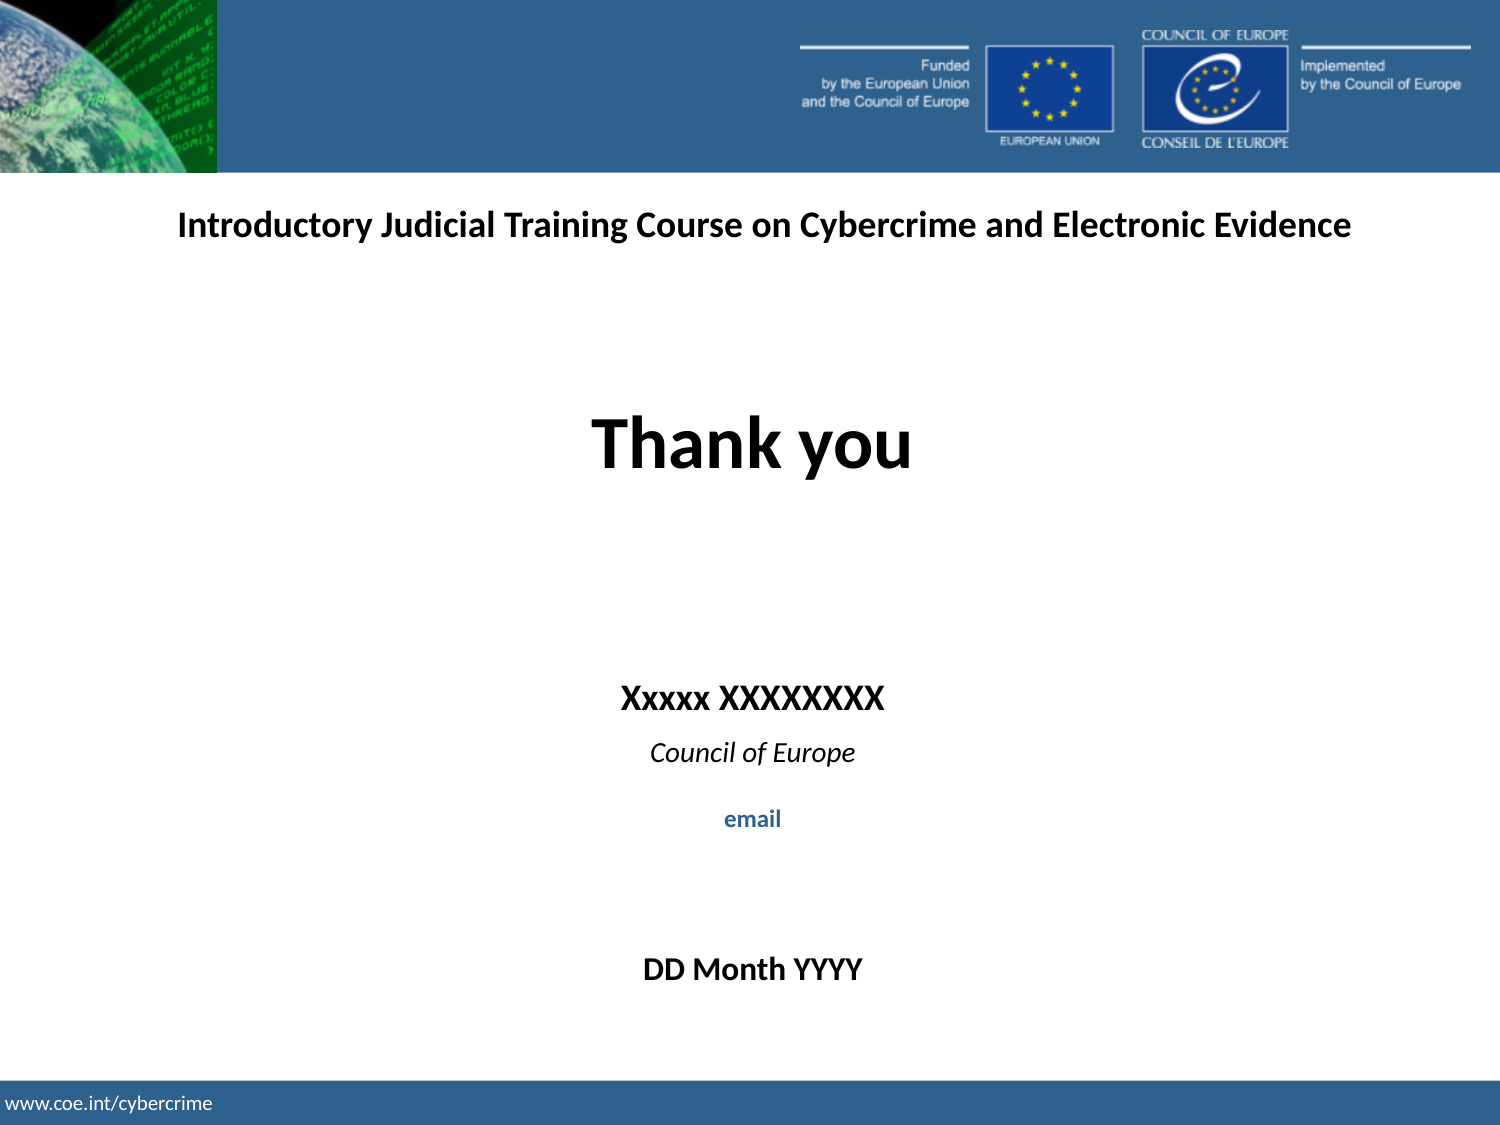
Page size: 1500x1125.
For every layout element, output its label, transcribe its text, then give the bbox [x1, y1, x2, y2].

text_box Introductory Judicial Training Course on Cybercrime and Electronic Evidence [59, 193, 1471, 253]
picture [0, 1, 217, 173]
picture [799, 30, 1471, 148]
text_box Thank you Xxxxx XXXXXXXX Council of Europe email DD Month YYYY [47, 385, 1459, 995]
